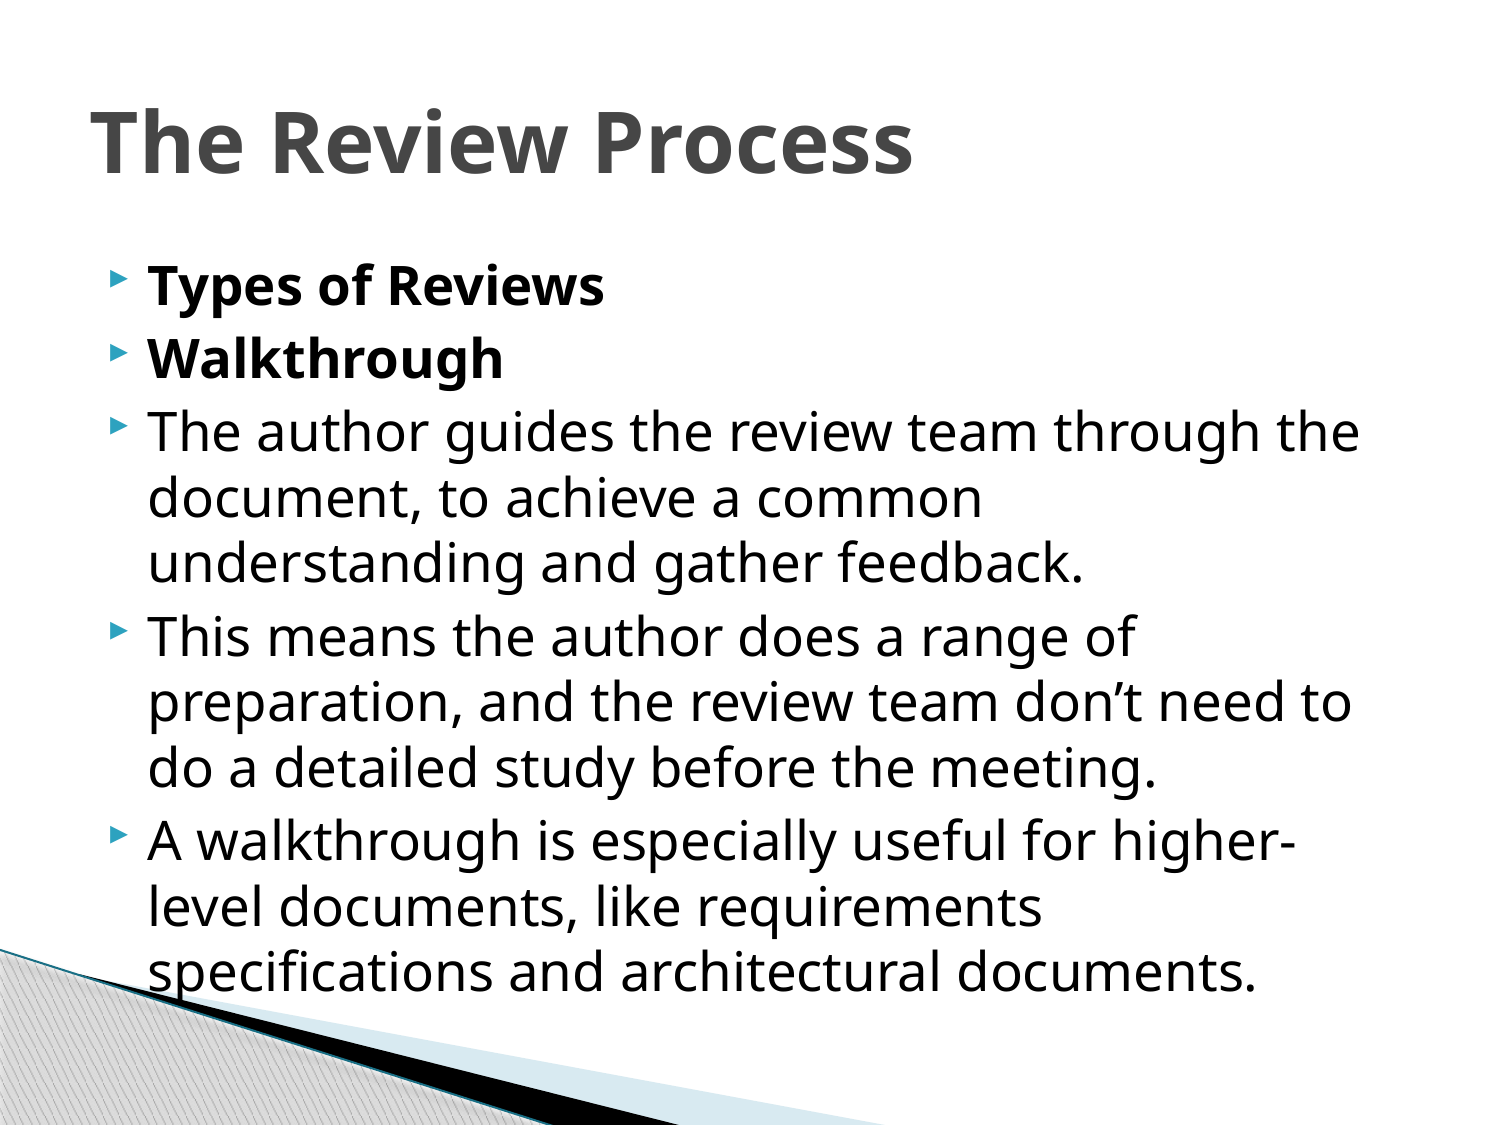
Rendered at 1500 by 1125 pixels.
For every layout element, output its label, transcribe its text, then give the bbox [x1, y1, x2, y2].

list Types of Reviews Walkthrough The author guides the review team through the document, to achieve a common understanding and gather feedback. This means the author does a range of preparation, and the review team don’t need to do a detailed study before the meeting. A walkthrough is especially useful for higher-level documents, like requirements specifications and architectural documents. [75, 243, 1388, 1012]
title The Review Process [75, 45, 1425, 233]
